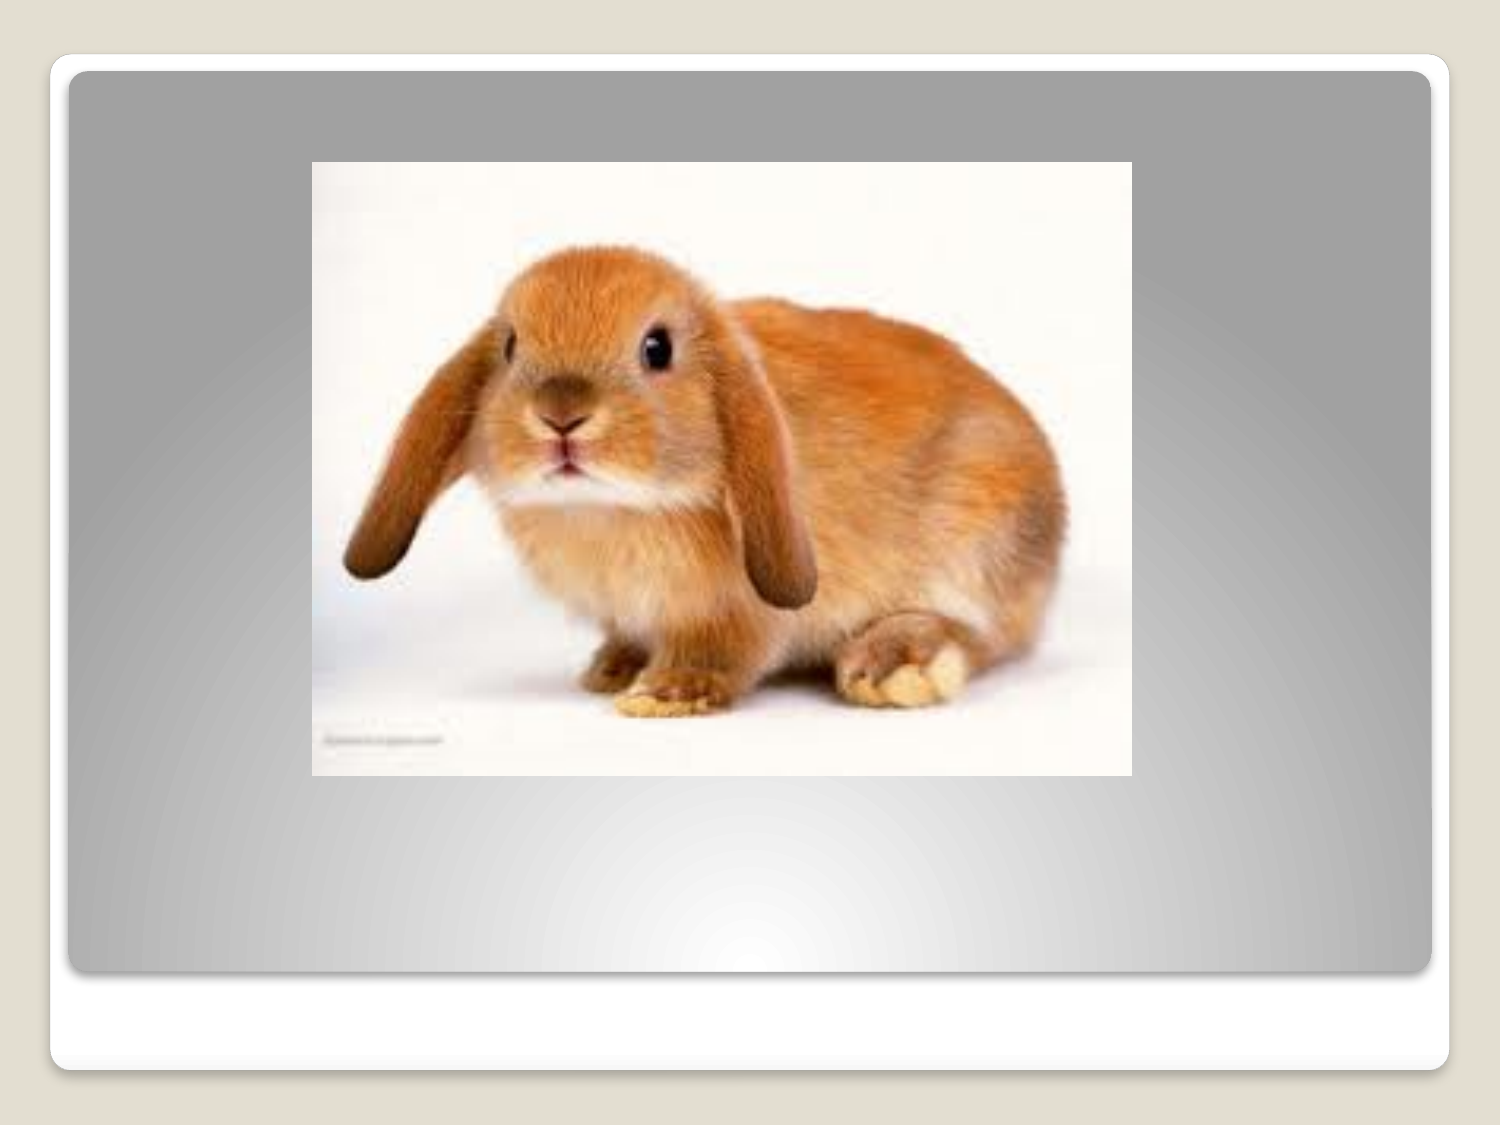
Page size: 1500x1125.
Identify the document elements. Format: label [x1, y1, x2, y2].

list [312, 162, 1132, 776]
